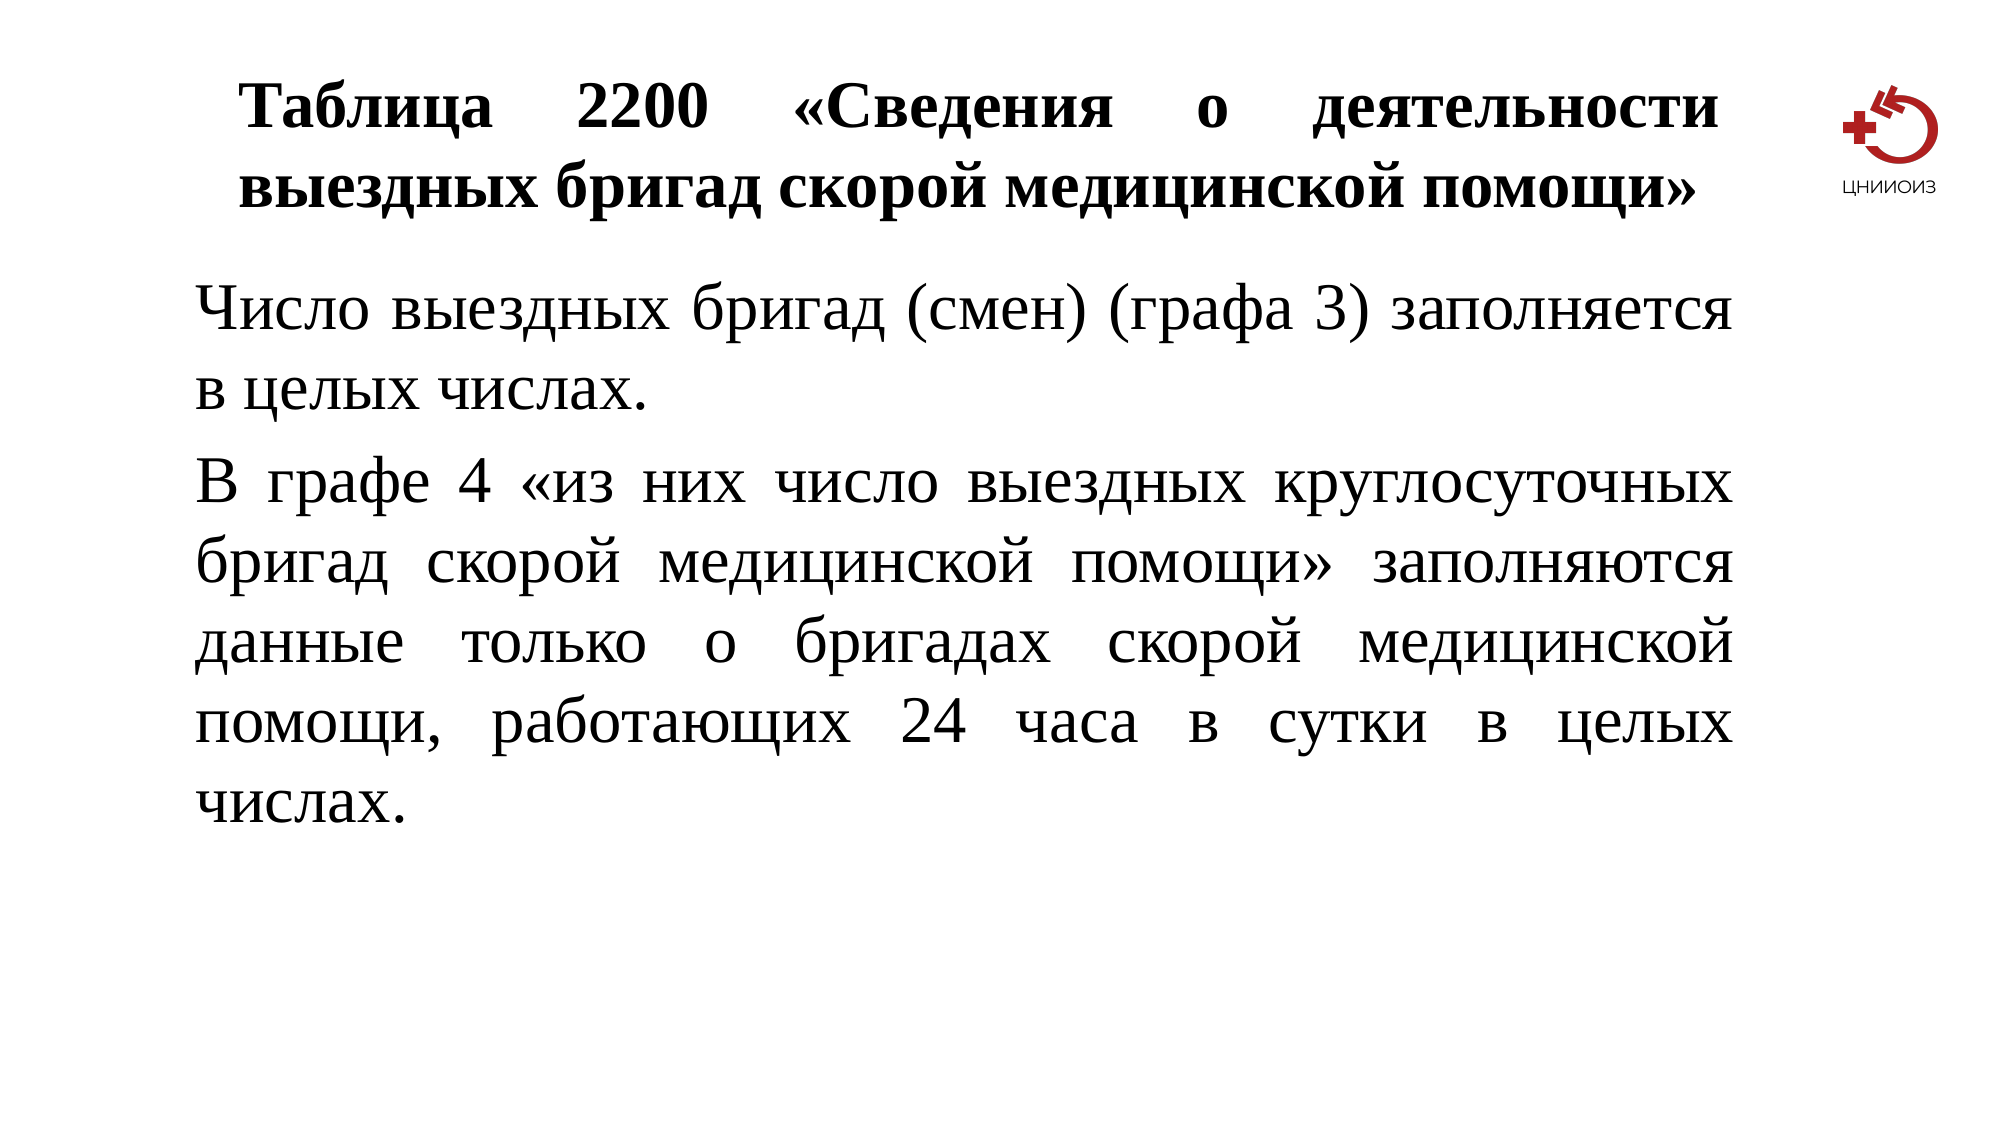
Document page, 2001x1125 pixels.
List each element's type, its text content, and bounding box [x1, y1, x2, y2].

title Таблица 2200 «Сведения о деятельности выездных бригад скорой медицинской помощи» [223, 46, 1737, 235]
picture [1843, 85, 1938, 196]
list Число выездных бригад (смен) (графа 3) заполняется в целых числах. В графе 4 «из них число выездных круглосуточных бригад скорой медицинской помощи» заполняются данные только о бригадах скорой медицинской помощи, работающих 24 часа в сутки в целых числах. [180, 255, 1752, 998]
